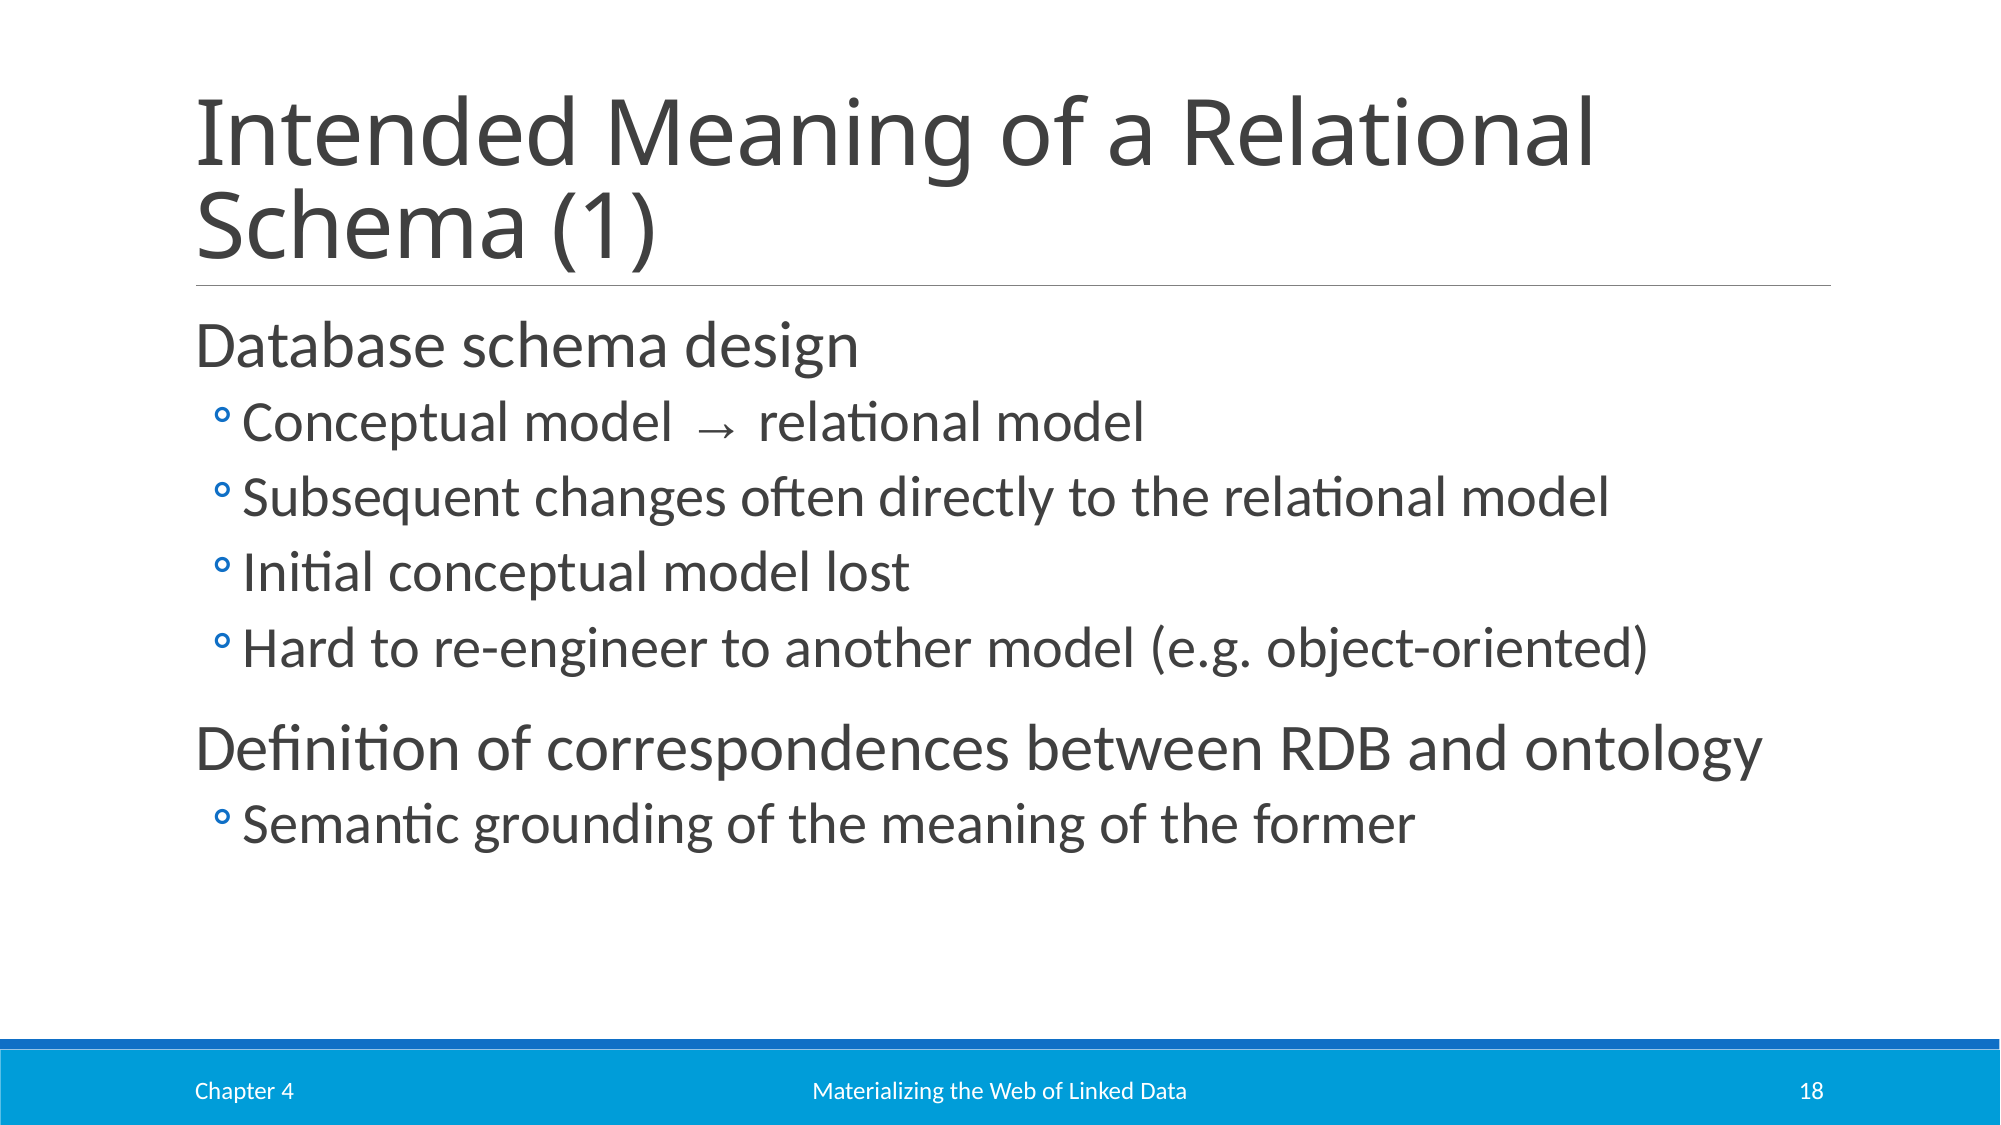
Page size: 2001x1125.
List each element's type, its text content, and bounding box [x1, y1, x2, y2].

list Database schema design Conceptual model → relational model Subsequent changes often directly to the relational model Initial conceptual model lost Hard to re-engineer to another model (e.g. object-oriented) Definition of correspondences between RDB and ontology Semantic grounding of the meaning of the former [180, 302, 1830, 963]
slide_number 18 [1624, 1059, 1840, 1120]
footer Materializing the Web of Linked Data [604, 1059, 1396, 1120]
slide_number Chapter 4 [180, 1059, 586, 1120]
title Intended Meaning of a Relational Schema (1) [180, 47, 1830, 285]
